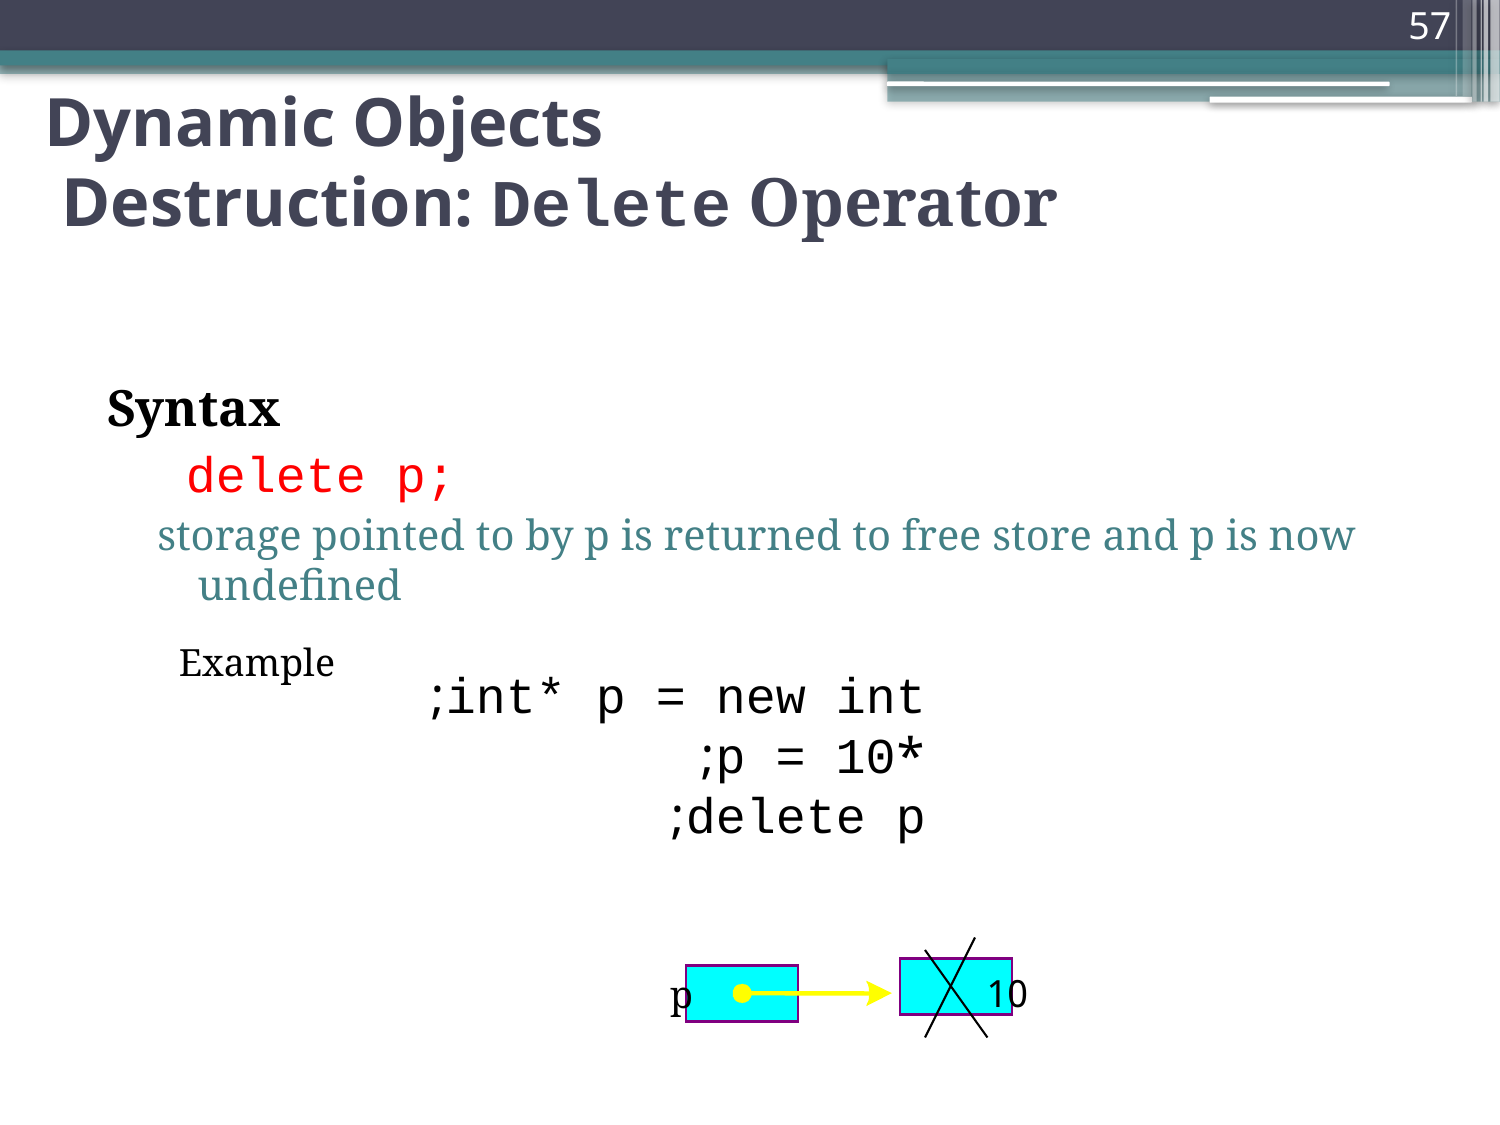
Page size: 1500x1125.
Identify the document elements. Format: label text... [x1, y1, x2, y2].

text_box [685, 965, 799, 1022]
text_box int* p = new int; *p = 10; delete p; [303, 656, 941, 851]
text_box 10 [859, 962, 1043, 1023]
text_box Example [51, 631, 350, 691]
text_box p [557, 970, 694, 1016]
text_box [899, 958, 1012, 962]
slide_number 57 [1341, 0, 1466, 61]
title Dynamic Objects Destruction: Delete Operator [29, 78, 1492, 241]
text_box [732, 983, 752, 1004]
list Syntax delete p; storage pointed to by p is returned to free store and p is now undefined [75, 368, 1425, 1079]
